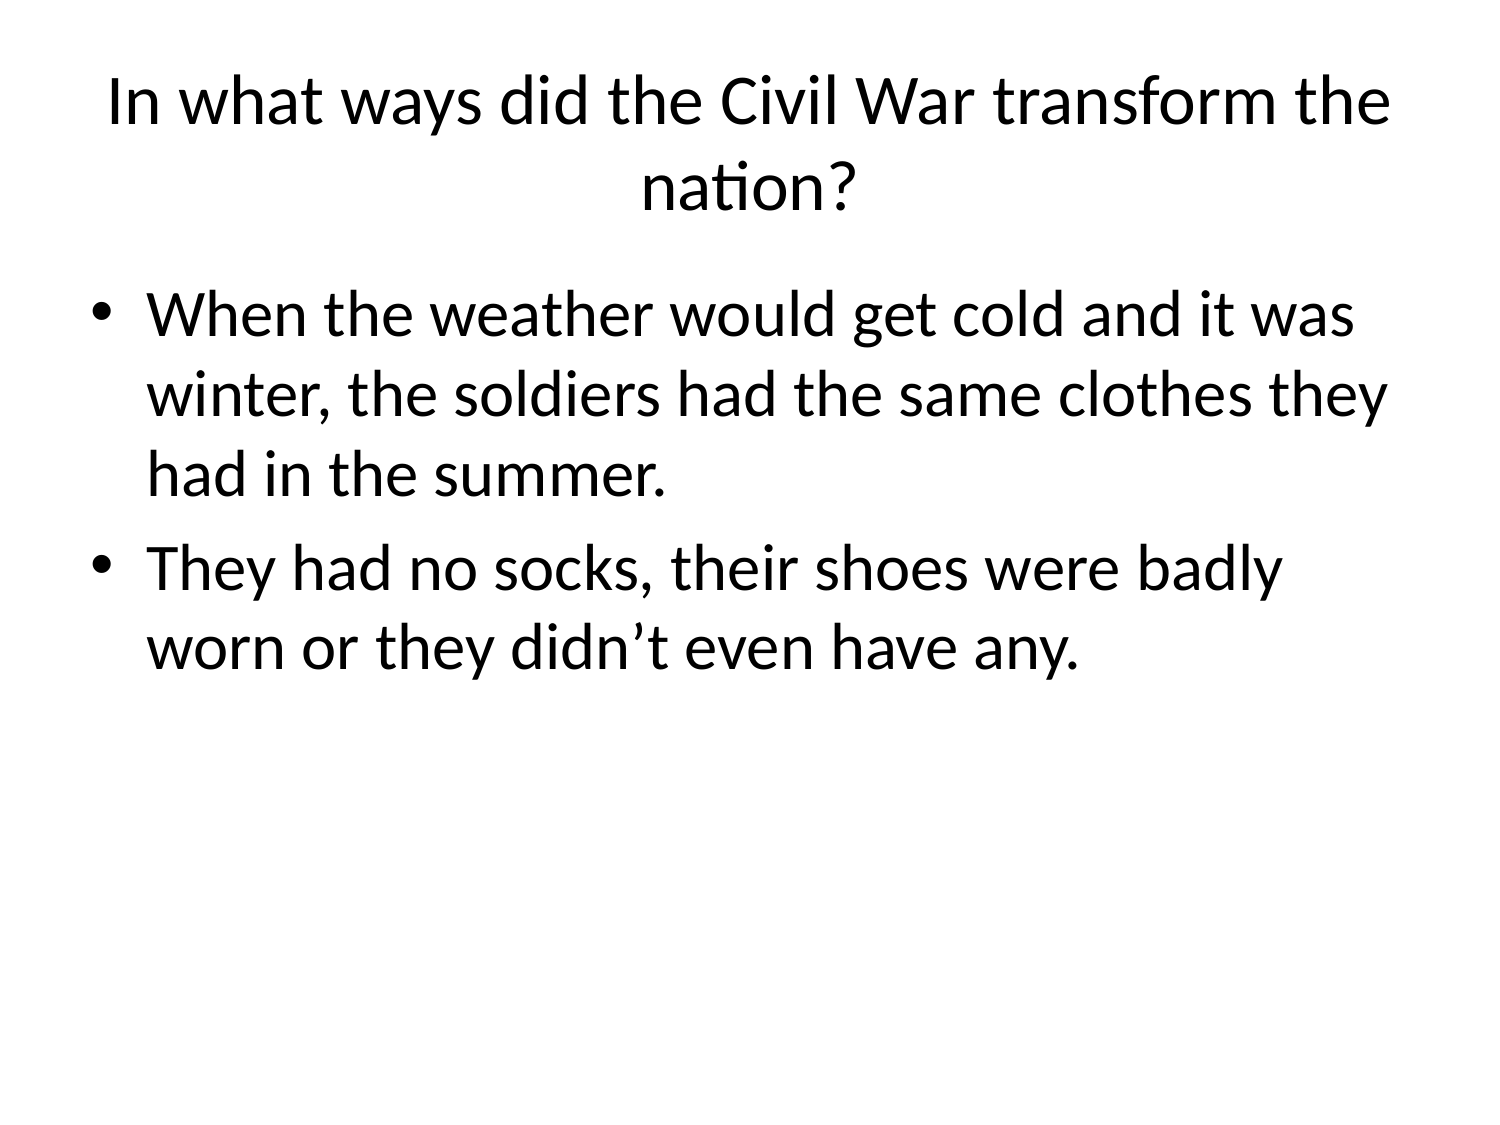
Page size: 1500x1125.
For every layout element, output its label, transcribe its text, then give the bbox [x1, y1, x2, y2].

list When the weather would get cold and it was winter, the soldiers had the same clothes they had in the summer. They had no socks, their shoes were badly worn or they didn’t even have any. [75, 262, 1425, 1005]
title In what ways did the Civil War transform the nation? [75, 45, 1425, 233]
